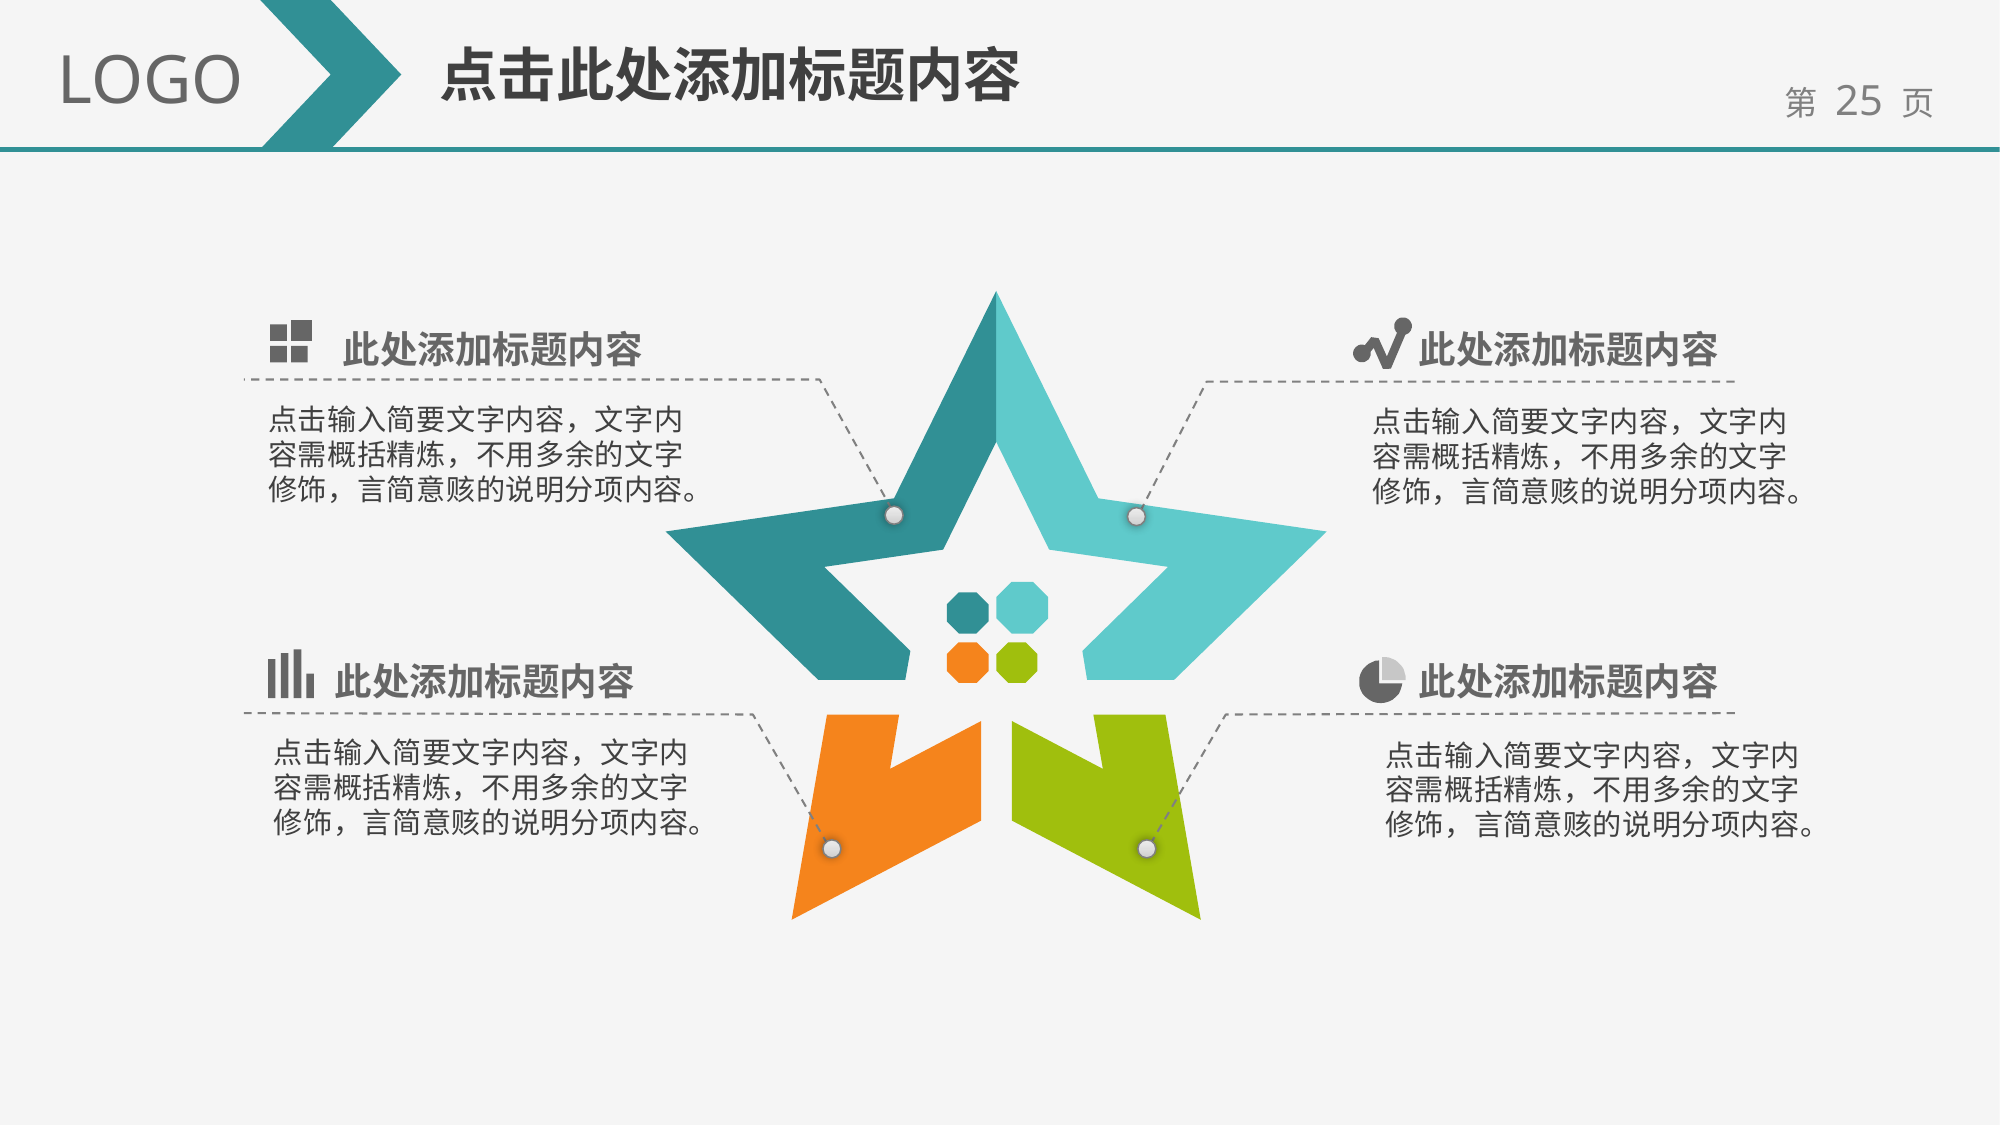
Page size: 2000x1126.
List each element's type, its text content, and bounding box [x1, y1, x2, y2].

text_box 点击输入简要文字内容，文字内容需概括精炼，不用多余的文字修饰，言简意赅的说明分项内容。 [1741, 396, 1803, 517]
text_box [1359, 627, 1782, 704]
text_box 点击此处添加标题内容 [424, 31, 1095, 116]
text_box LOGO [42, 29, 259, 125]
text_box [243, 379, 904, 525]
text_box [258, 0, 403, 148]
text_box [665, 290, 1327, 920]
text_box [243, 712, 842, 859]
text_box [1352, 295, 1782, 372]
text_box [269, 295, 705, 372]
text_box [267, 628, 697, 704]
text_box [1137, 712, 1742, 859]
text_box 点击输入简要文字内容，文字内容需概括精炼，不用多余的文字修饰，言简意赅的说明分项内容。 [1747, 729, 1816, 849]
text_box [1127, 381, 1737, 526]
